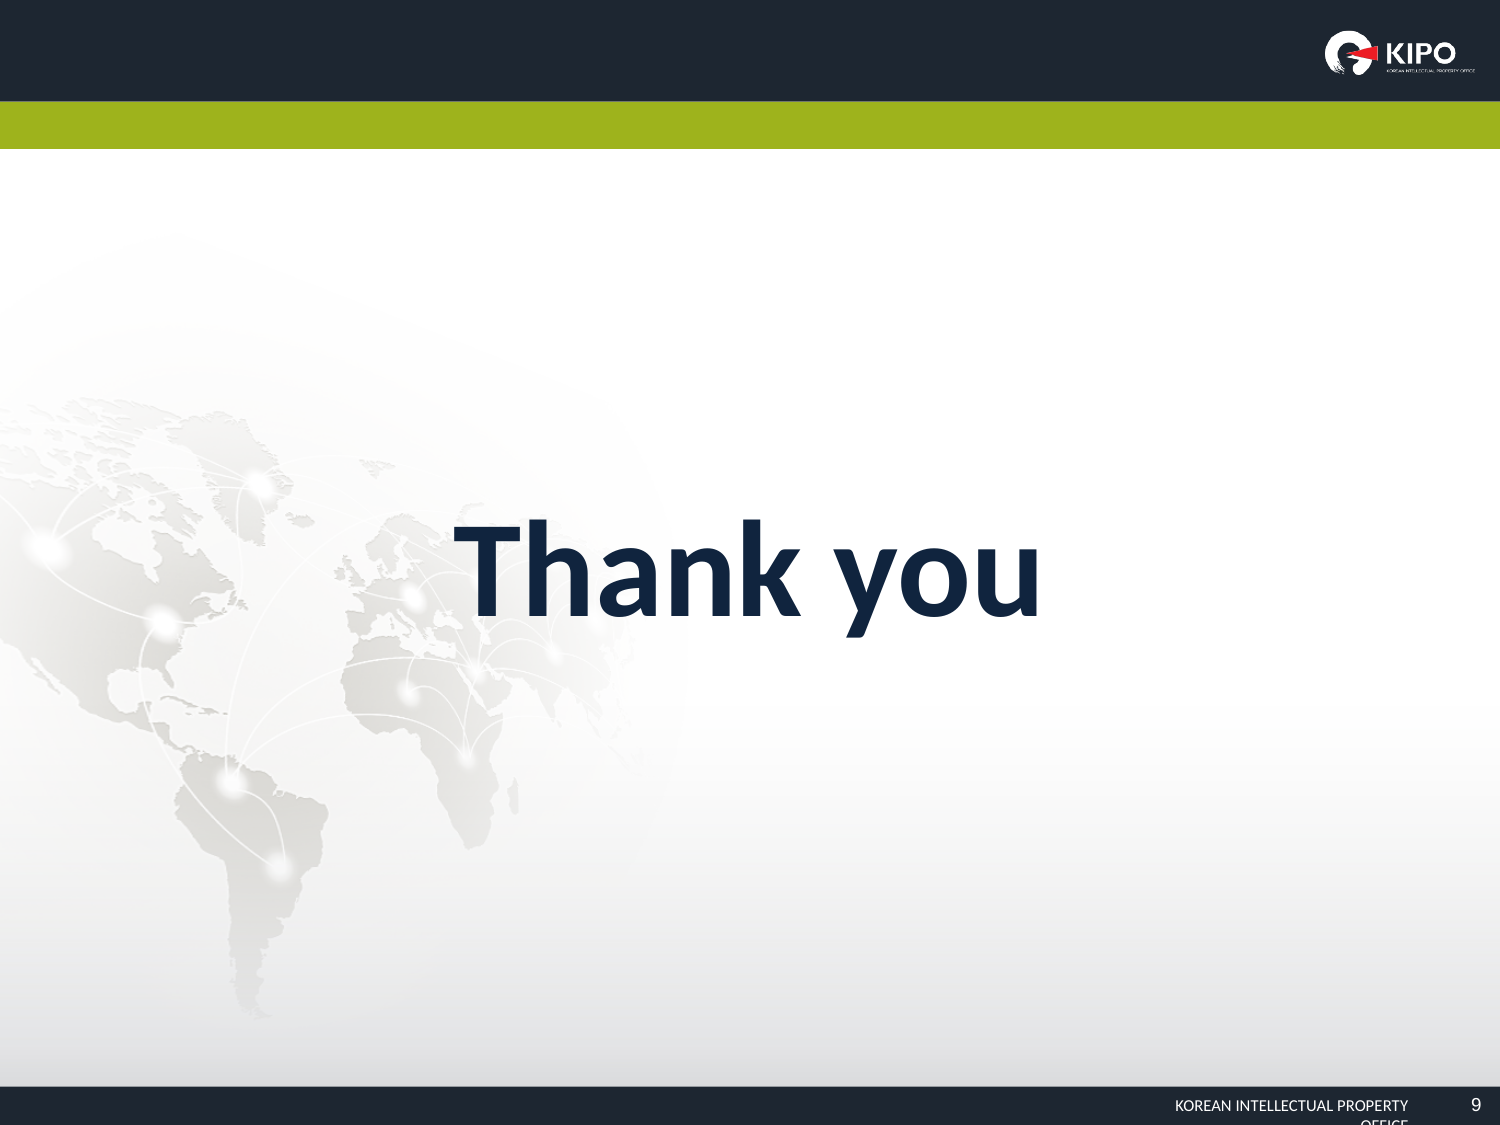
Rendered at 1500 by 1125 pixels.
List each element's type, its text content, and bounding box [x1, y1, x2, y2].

picture [1308, 15, 1500, 102]
text_box Thank you [438, 471, 1061, 652]
picture [819, 149, 1500, 1086]
